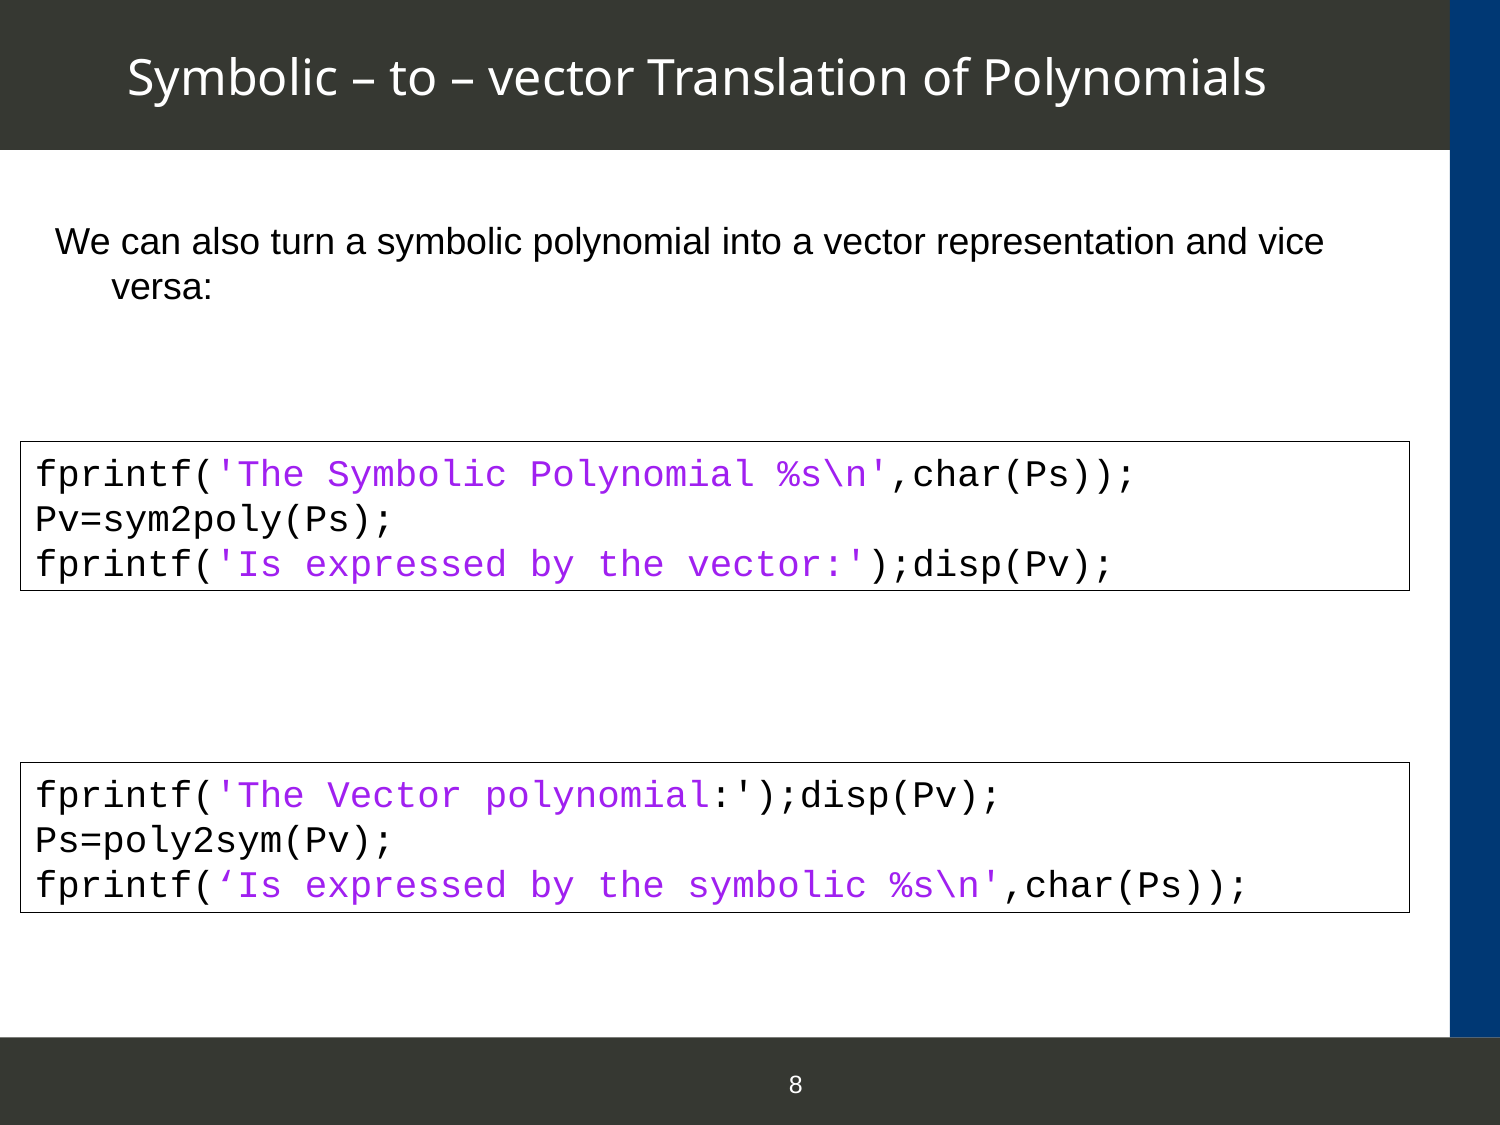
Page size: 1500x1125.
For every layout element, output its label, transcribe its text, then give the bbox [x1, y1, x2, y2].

title Symbolic – to – vector Translation of Polynomials [112, 37, 1451, 138]
text_box fprintf('The Vector polynomial:');disp(Pv); Ps=poly2sym(Pv); fprintf(‘Is expressed by the symbolic %s\n',char(Ps)); [20, 762, 1410, 913]
text_box fprintf('The Symbolic Polynomial %s\n',char(Ps)); Pv=sym2poly(Ps); fprintf('Is expressed by the vector:');disp(Pv); [20, 441, 1410, 591]
text_box We can also turn a symbolic polynomial into a vector representation and vice versa: [39, 209, 1390, 298]
